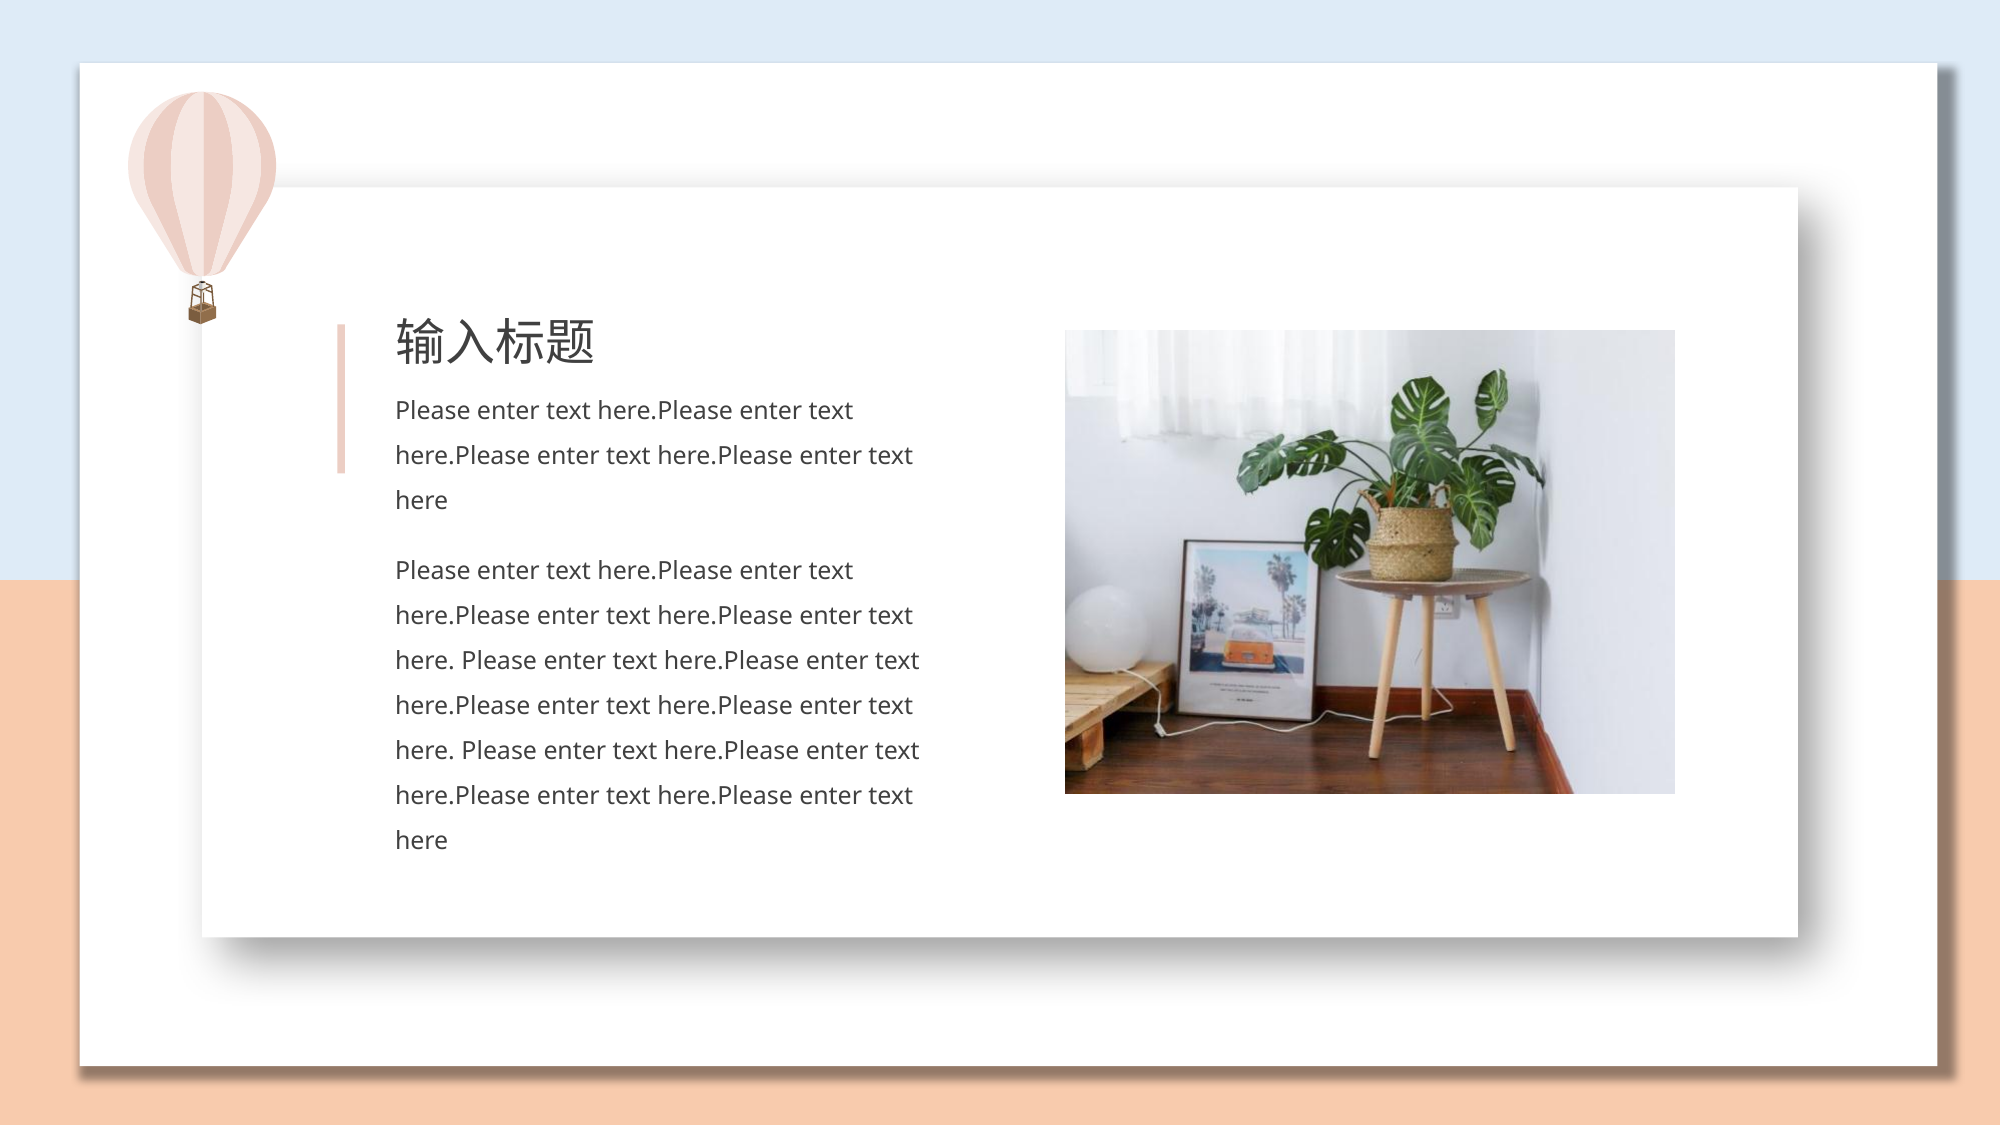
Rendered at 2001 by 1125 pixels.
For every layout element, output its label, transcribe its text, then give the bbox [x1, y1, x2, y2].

text_box [337, 324, 345, 474]
text_box Please enter text here.Please enter text here.Please enter text here.Please enter text here [380, 372, 947, 522]
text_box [128, 91, 277, 325]
text_box [202, 187, 1798, 938]
picture [1065, 330, 1675, 795]
text_box Please enter text here.Please enter text here.Please enter text here.Please enter text here. Please enter text here.Please enter text here.Please enter text here.Please enter text here. Please enter text here.Please enter text here.Please enter text here.Please enter text here [380, 532, 947, 862]
text_box 输入标题 [380, 302, 904, 378]
